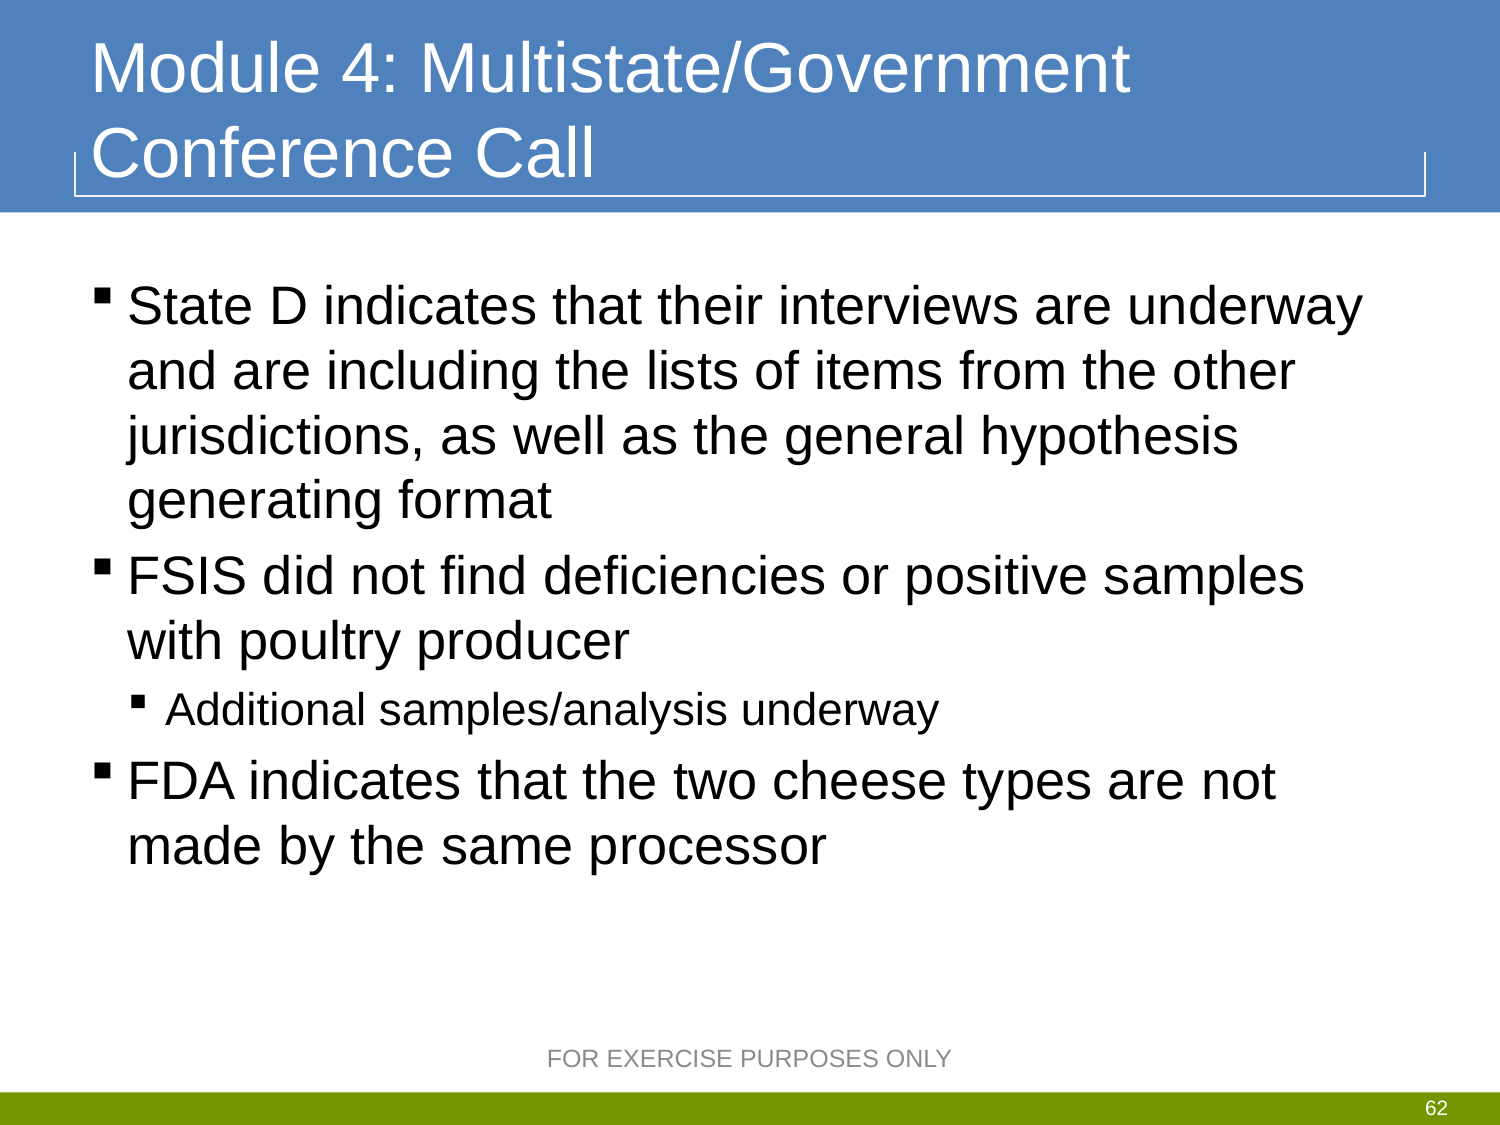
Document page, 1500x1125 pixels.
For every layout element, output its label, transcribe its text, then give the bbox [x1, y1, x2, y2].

list State D indicates that their interviews are underway and are including the lists of items from the other jurisdictions, as well as the general hypothesis generating format FSIS did not find deficiencies or positive samples with poultry producer Additional samples/analysis underway FDA indicates that the two cheese types are not made by the same processor [74, 262, 1426, 1006]
footer FOR EXERCISE PURPOSES ONLY [512, 1042, 988, 1103]
title Module 4: Multistate/Government Conference Call [74, 12, 1426, 201]
